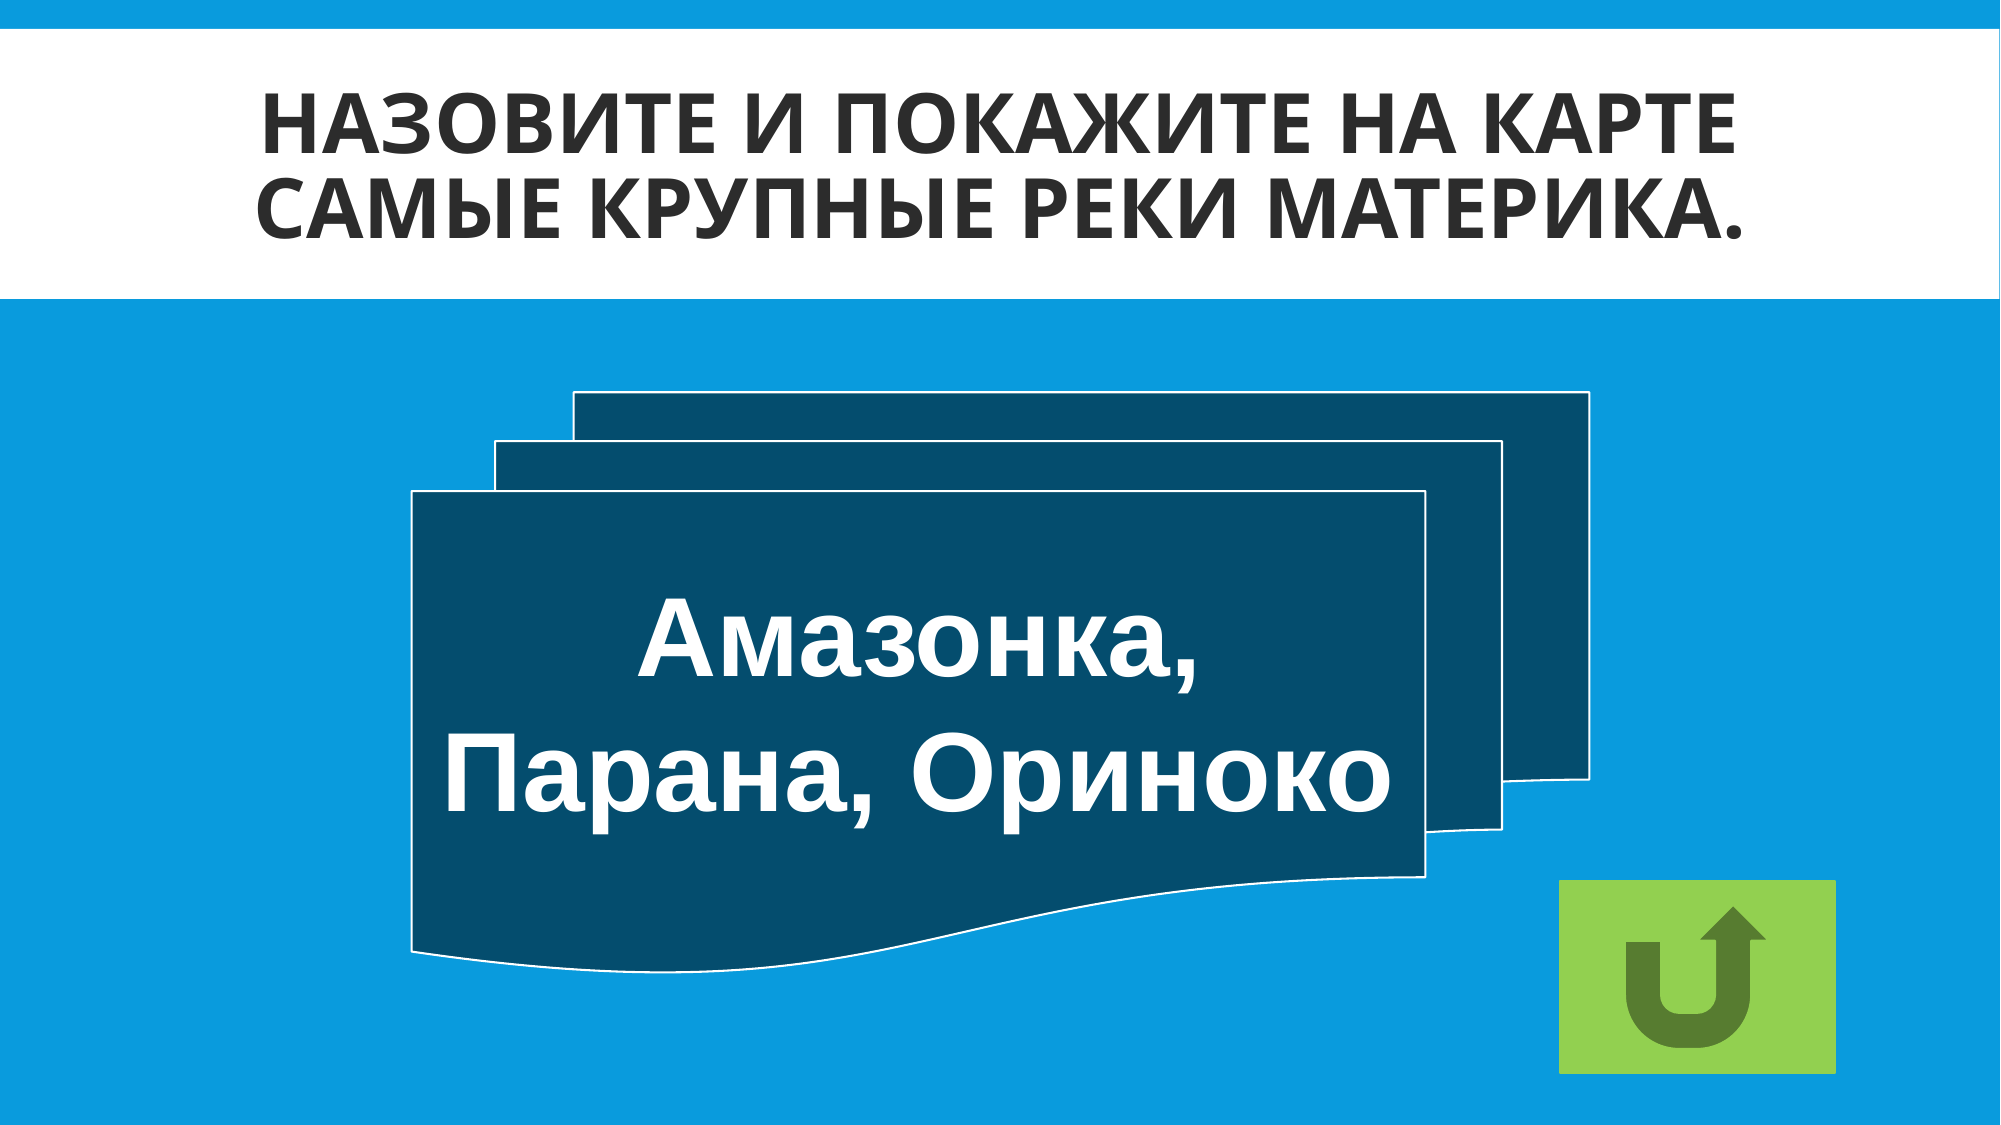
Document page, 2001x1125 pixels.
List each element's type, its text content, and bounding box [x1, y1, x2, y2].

text_box Амазонка, Парана, Ориноко [410, 391, 1591, 974]
title Назовите и покажите на карте самые крупные реки материка. [197, 46, 1803, 295]
text_box [1559, 880, 1836, 1074]
